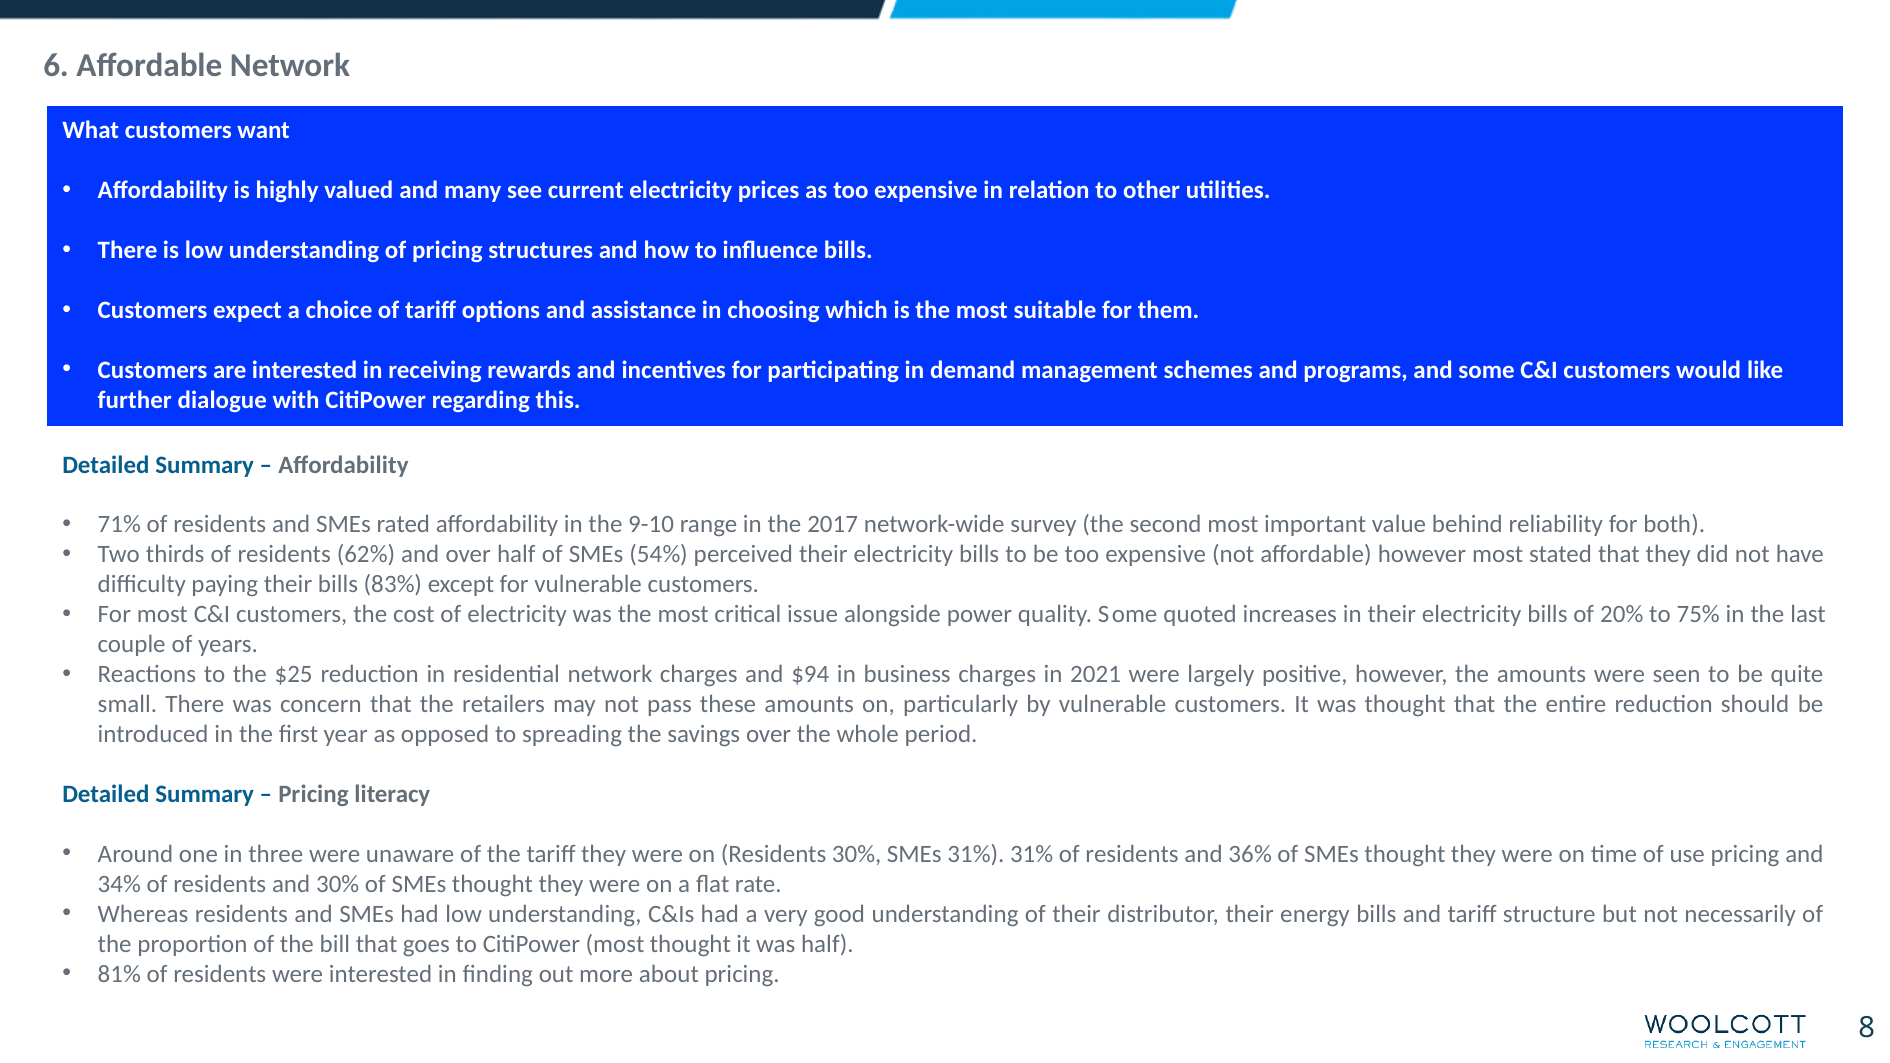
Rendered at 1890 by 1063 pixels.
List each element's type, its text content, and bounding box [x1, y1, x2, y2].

picture [1641, 1032, 1808, 1052]
list What customers want Affordability is highly valued and many see current electricity prices as too expensive in relation to other utilities. There is low understanding of pricing structures and how to influence bills. Customers expect a choice of tariff options and assistance in choosing which is the most suitable for them. Customers are interested in receiving rewards and incentives for participating in demand management schemes and programs, and some C&I customers would like further dialogue with CitiPower regarding this. [47, 106, 1843, 426]
list Detailed Summary – Affordability 71% of residents and SMEs rated affordability in the 9-10 range in the 2017 network-wide survey (the second most important value behind reliability for both). Two thirds of residents (62%) and over half of SMEs (54%) perceived their electricity bills to be too expensive (not affordable) however most stated that they did not have difficulty paying their bills (83%) except for vulnerable customers. For most C&I customers, the cost of electricity was the most critical issue alongside power quality. Some quoted increases in their electricity bills of 20% to 75% in the last couple of years. Reactions to the $25 reduction in residential network charges and $94 in business charges in 2021 were largely positive, however, the amounts were seen to be quite small. There was concern that the retailers may not pass these amounts on, particularly by vulnerable customers. It was thought that the entire reduction should be introduced in the first year as opposed to spreading the savings over the whole period. Detailed Summary – Pricing literacy Around one in three were unaware of the tariff they were on (Residents 30%, SMEs 31%). 31% of residents and 36% of SMEs thought they were on time of use pricing and 34% of residents and 30% of SMEs thought they were on a flat rate. Whereas residents and SMEs had low understanding, C&Is had a very good understanding of their distributor, their energy bills and tariff structure but not necessarily of the proportion of the bill that goes to CitiPower (most thought it was half). 81% of residents were interested in finding out more about pricing. [47, 440, 1843, 1032]
picture [0, 0, 1241, 20]
text_box 6. Affordable Network [28, 35, 366, 91]
